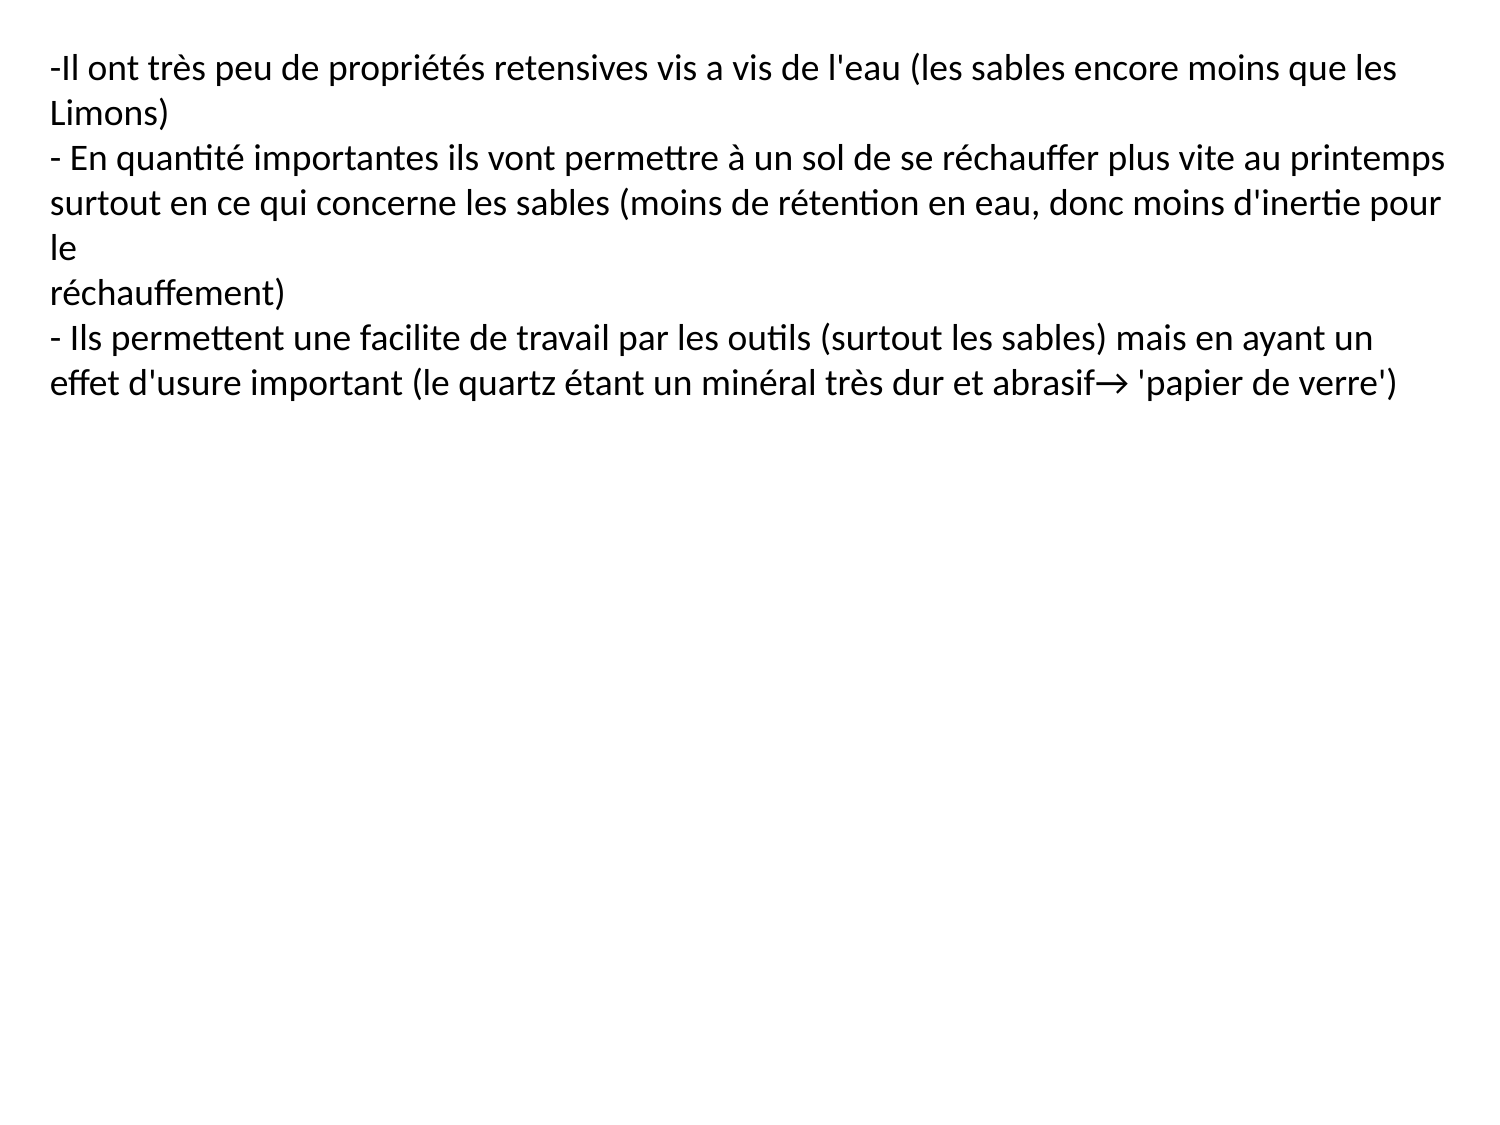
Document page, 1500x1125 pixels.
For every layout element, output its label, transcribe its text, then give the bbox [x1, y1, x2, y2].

text_box -Il ont très peu de propriétés retensives vis a vis de l'eau (les sables encore moins que les Limons) - En quantité importantes ils vont permettre à un sol de se réchauffer plus vite au printemps surtout en ce qui concerne les sables (moins de rétention en eau, donc moins d'inertie pour le réchauffement) - Ils permettent une facilite de travail par les outils (surtout les sables) mais en ayant un effet d'usure important (le quartz étant un minéral très dur et abrasif→ 'papier de verre') [35, 35, 1465, 410]
